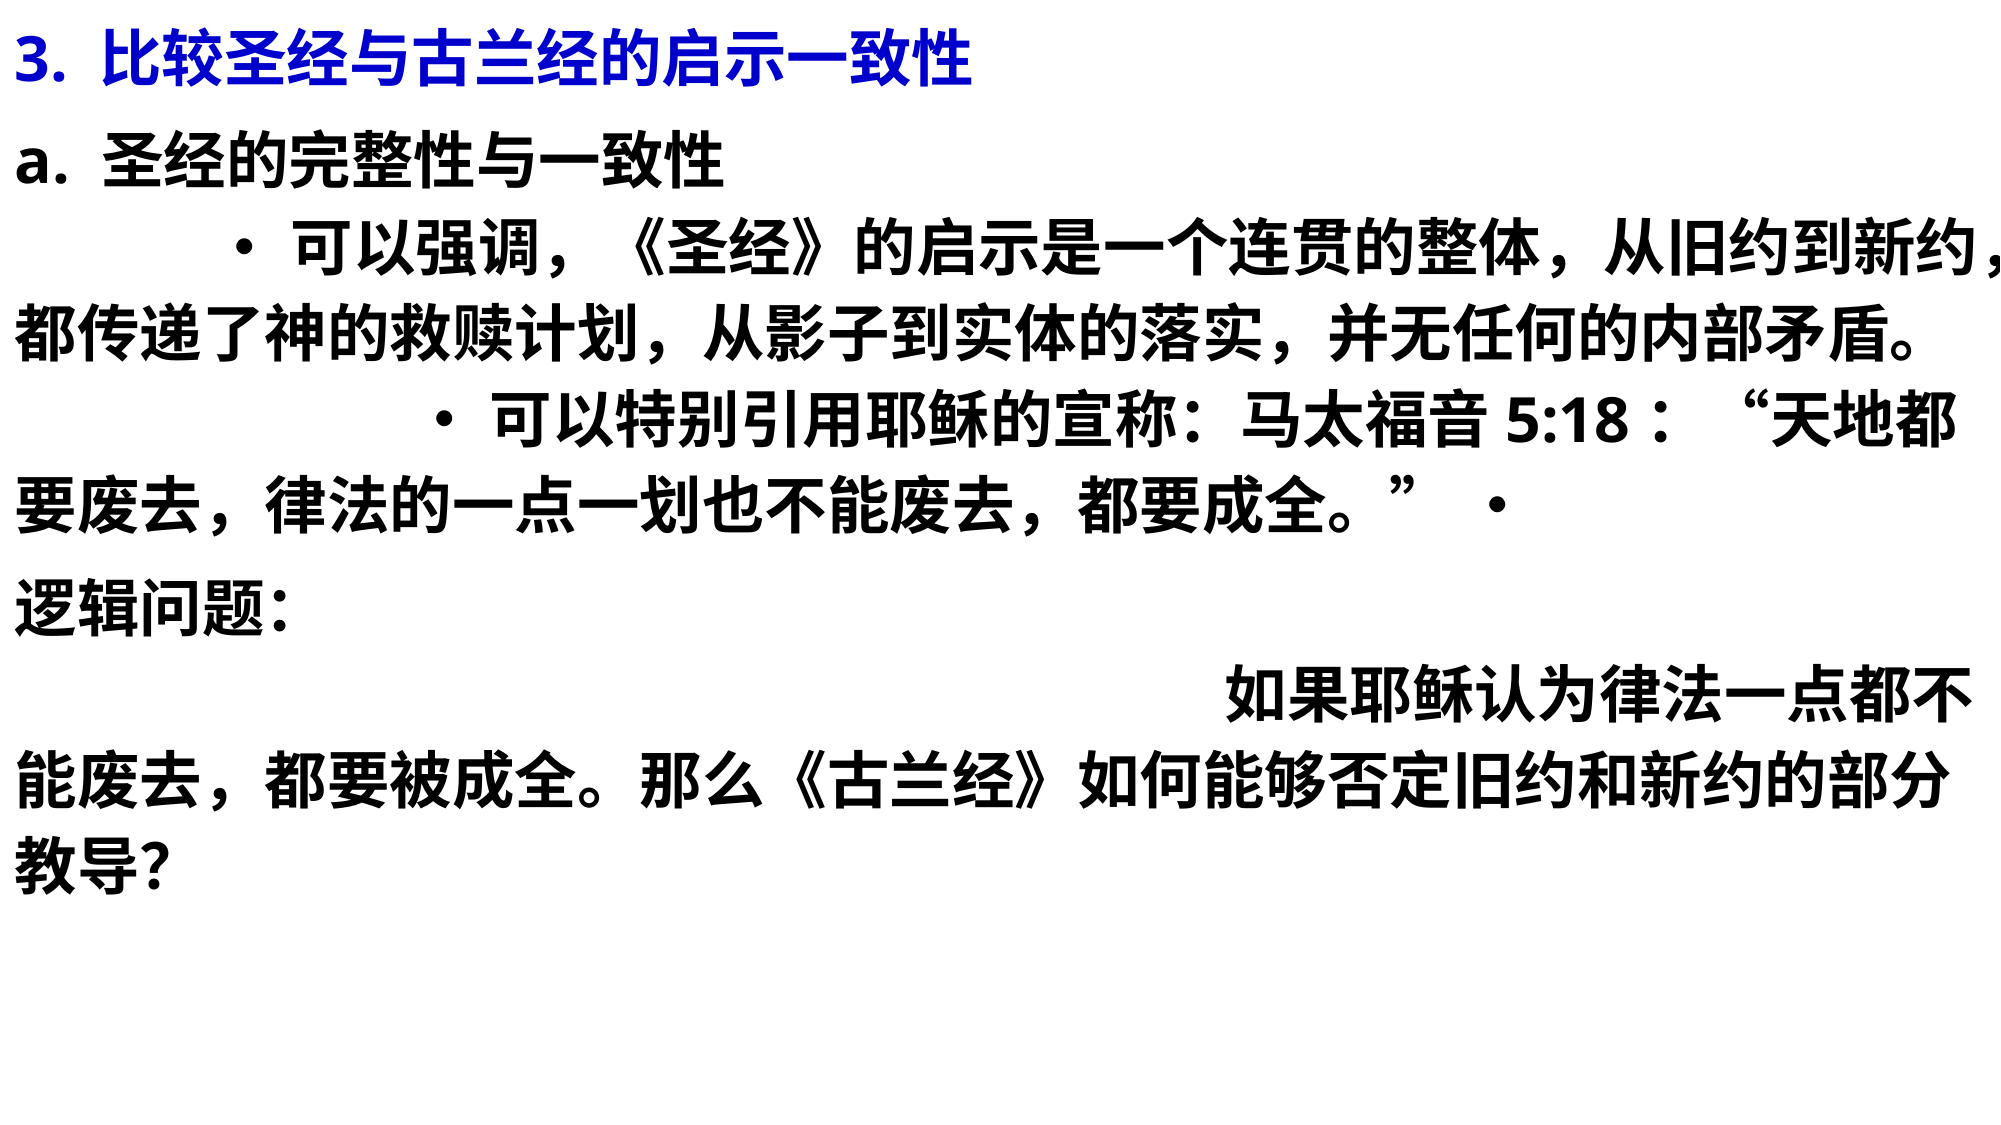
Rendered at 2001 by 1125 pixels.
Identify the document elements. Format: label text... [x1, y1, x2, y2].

text_box 3. 比较圣经与古兰经的启示一致性 a. 圣经的完整性与一致性 • 可以强调，《圣经》的启示是一个连贯的整体，从旧约到新约，都传递了神的救赎计划，从影子到实体的落实，并无任何的内部矛盾。 • 可以特别引用耶稣的宣称：马太福音5:18：“天地都要废去，律法的一点一划也不能废去，都要成全。” • 逻辑问题： 如果耶稣认为律法一点都不能废去，都要被成全。那么《古兰经》如何能够否定旧约和新约的部分教导？ [0, 0, 2000, 972]
